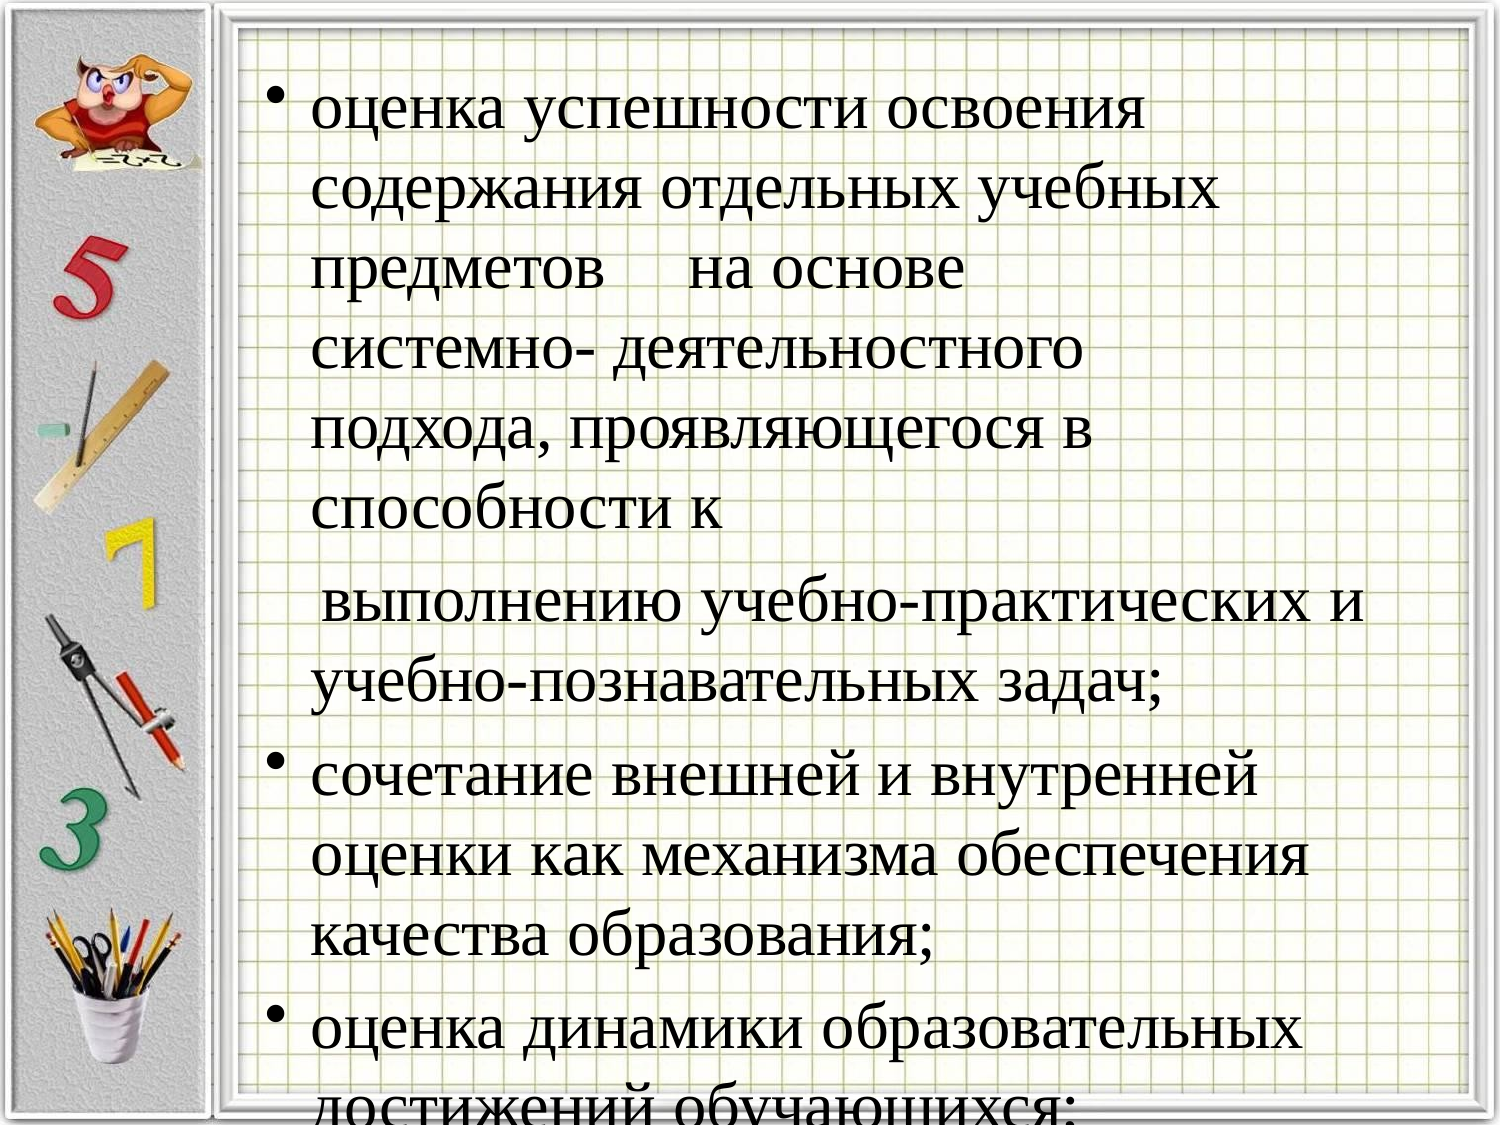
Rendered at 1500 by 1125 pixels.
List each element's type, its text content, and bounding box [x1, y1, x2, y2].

text_box оценка успешности освоения содержания отдельных учебных предметов на основе системно- деятельностного подхода, проявляющегося в способности к выполнению учебно-практических и учебно-познавательных задач; сочетание внешней и внутренней оценки как механизма обеспечения качества образования; оценка динамики образовательных достижений обучающихся; [262, 60, 1368, 1125]
picture [0, 0, 1500, 1125]
